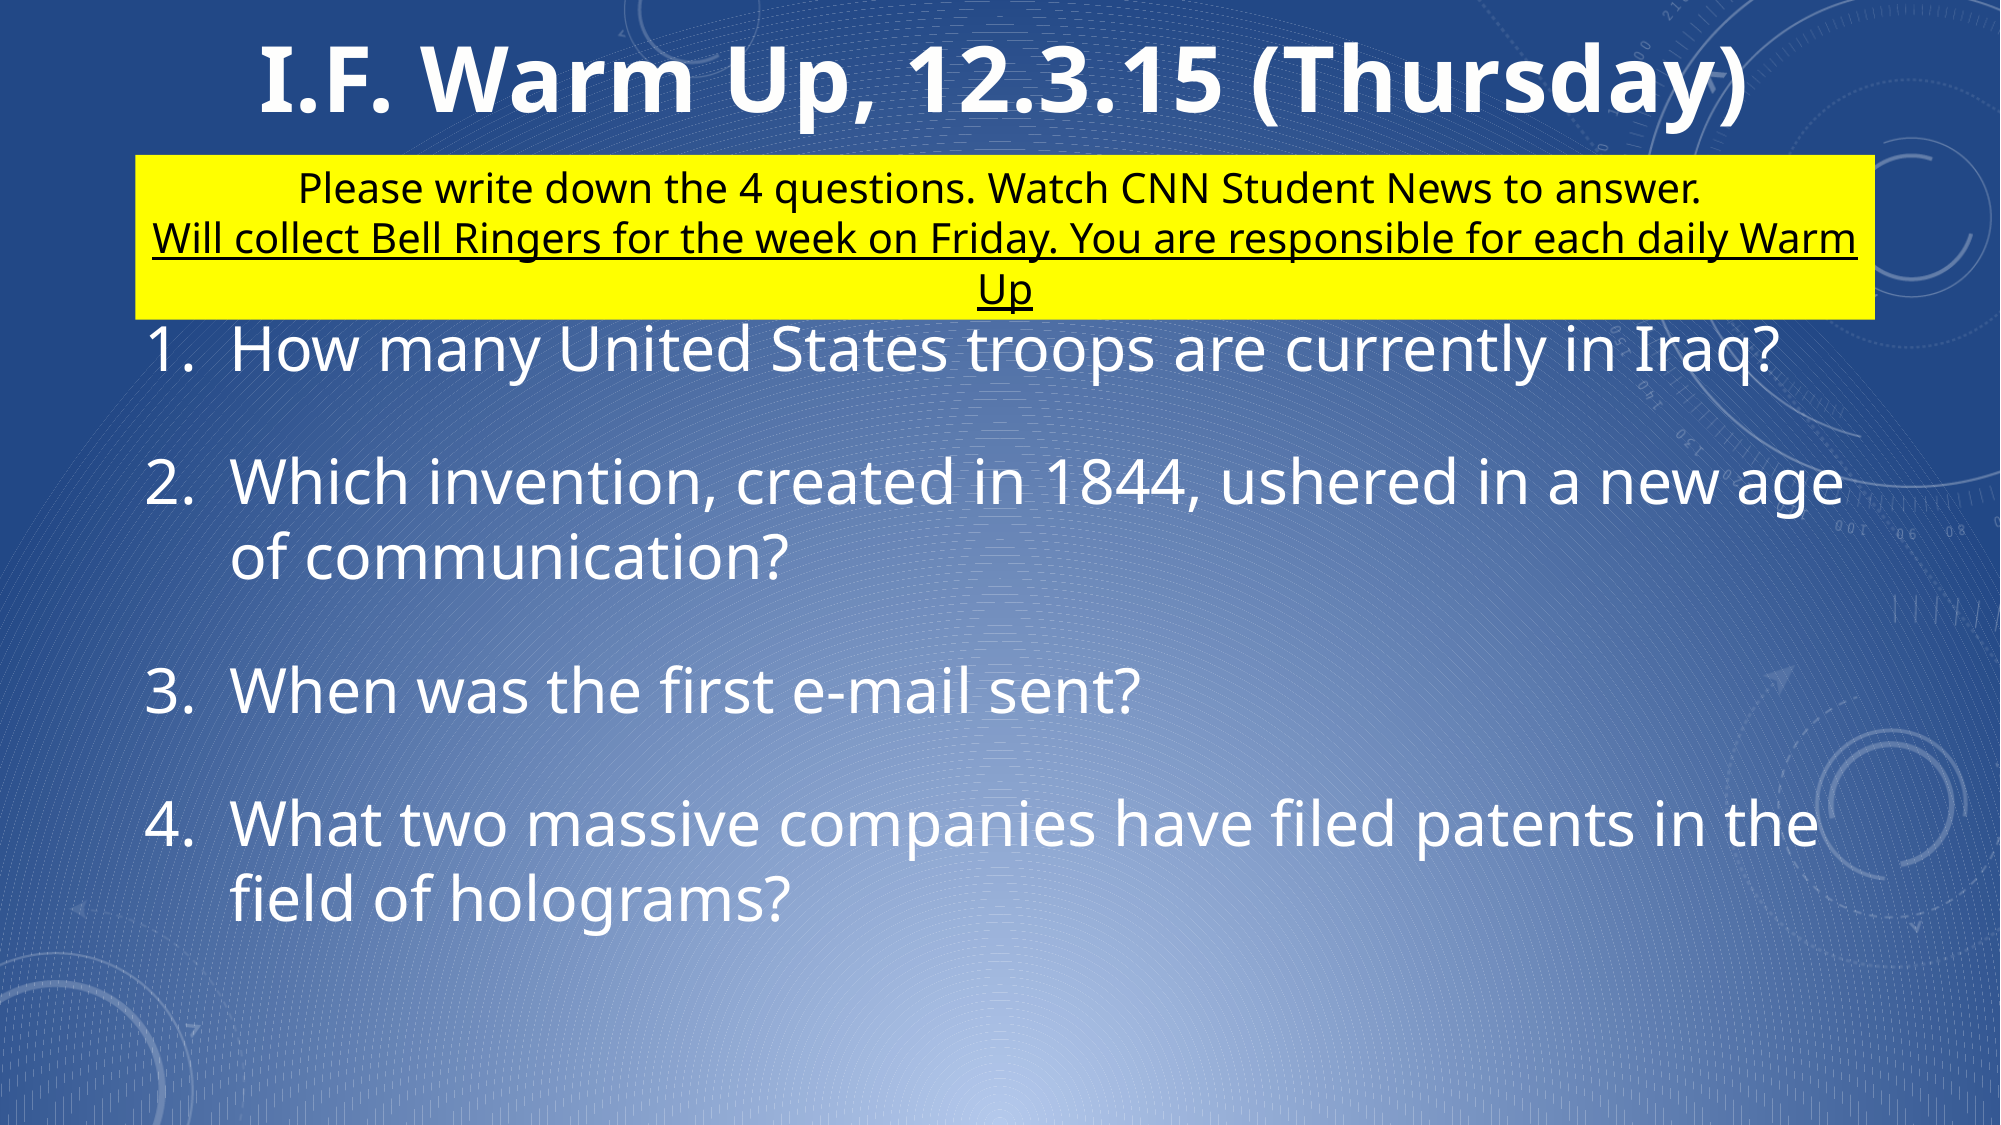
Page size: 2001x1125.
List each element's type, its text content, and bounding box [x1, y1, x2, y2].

text_box How many United States troops are currently in Iraq? Which invention, created in 1844, ushered in a new age of communication? When was the first e-mail sent? What two massive companies have filed patents in the field of holograms? [67, 301, 1943, 1075]
text_box I.F. Warm Up, 12.3.15 (Thursday) [135, 13, 1875, 139]
text_box Please write down the 4 questions. Watch CNN Student News to answer. Will collect Bell Ringers for the week on Friday. You are responsible for each daily Warm Up [135, 154, 1875, 301]
picture [0, 0, 2000, 1125]
